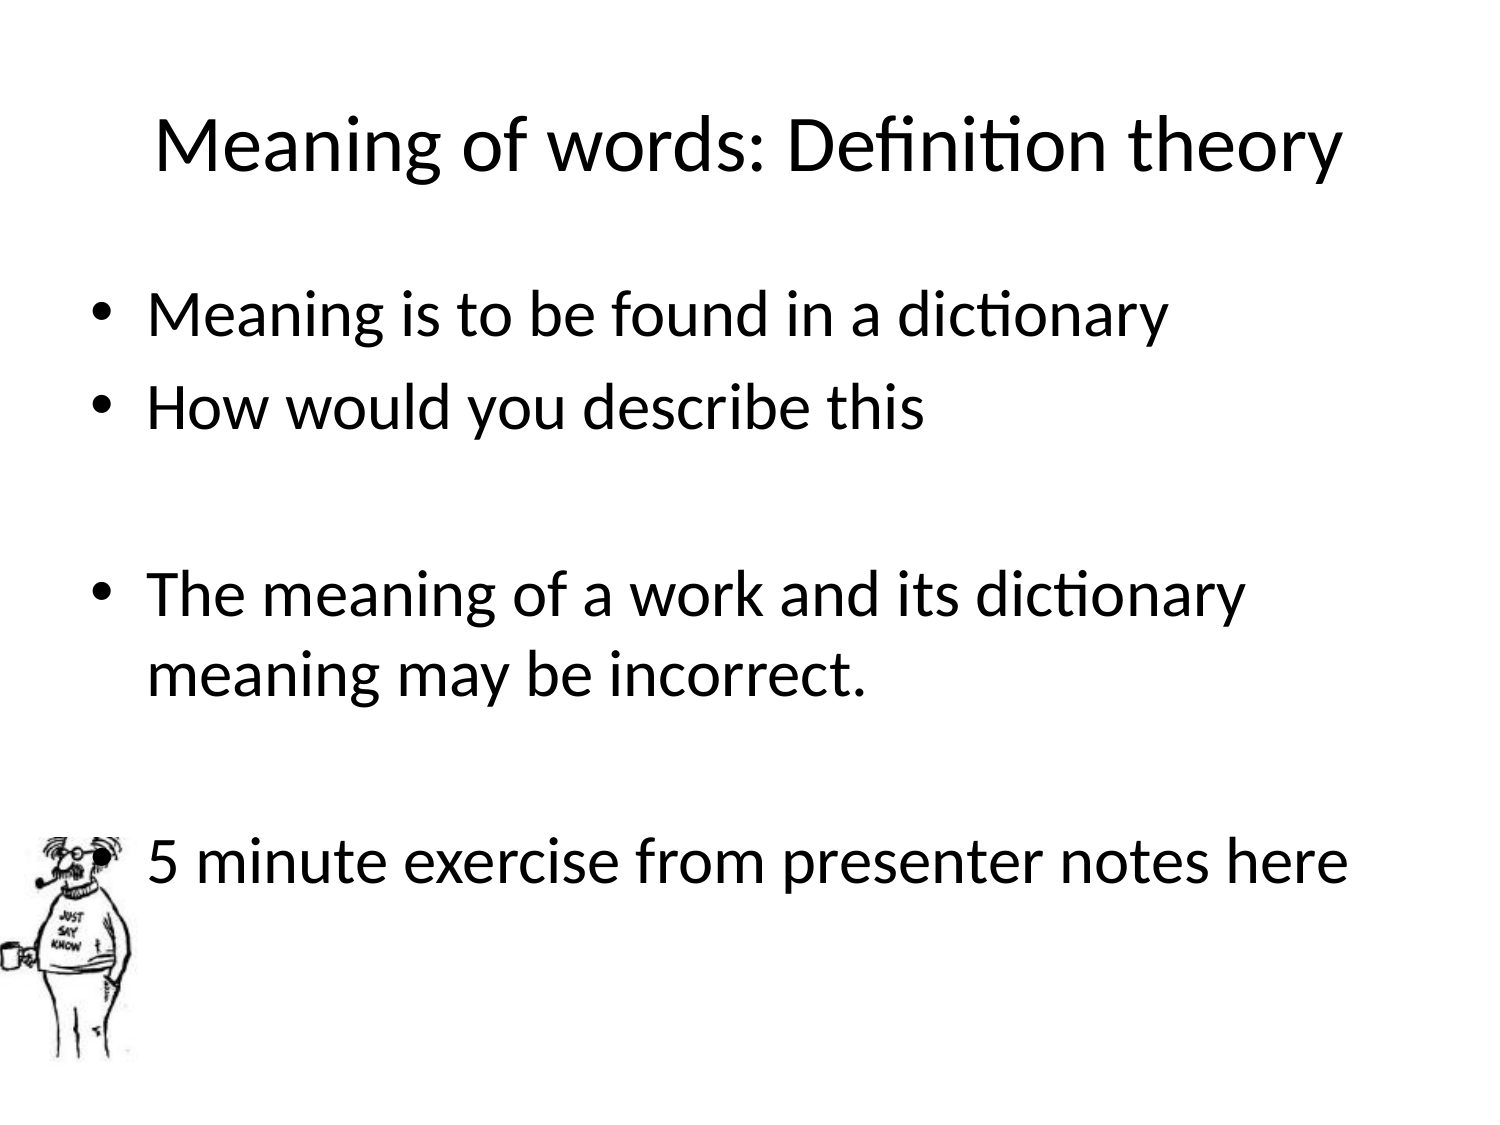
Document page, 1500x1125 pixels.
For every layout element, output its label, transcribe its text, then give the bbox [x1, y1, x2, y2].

title Meaning of words: Definition theory [75, 45, 1425, 233]
picture [0, 837, 171, 1125]
list Meaning is to be found in a dictionary How would you describe this The meaning of a work and its dictionary meaning may be incorrect. 5 minute exercise from presenter notes here [75, 262, 1425, 1005]
